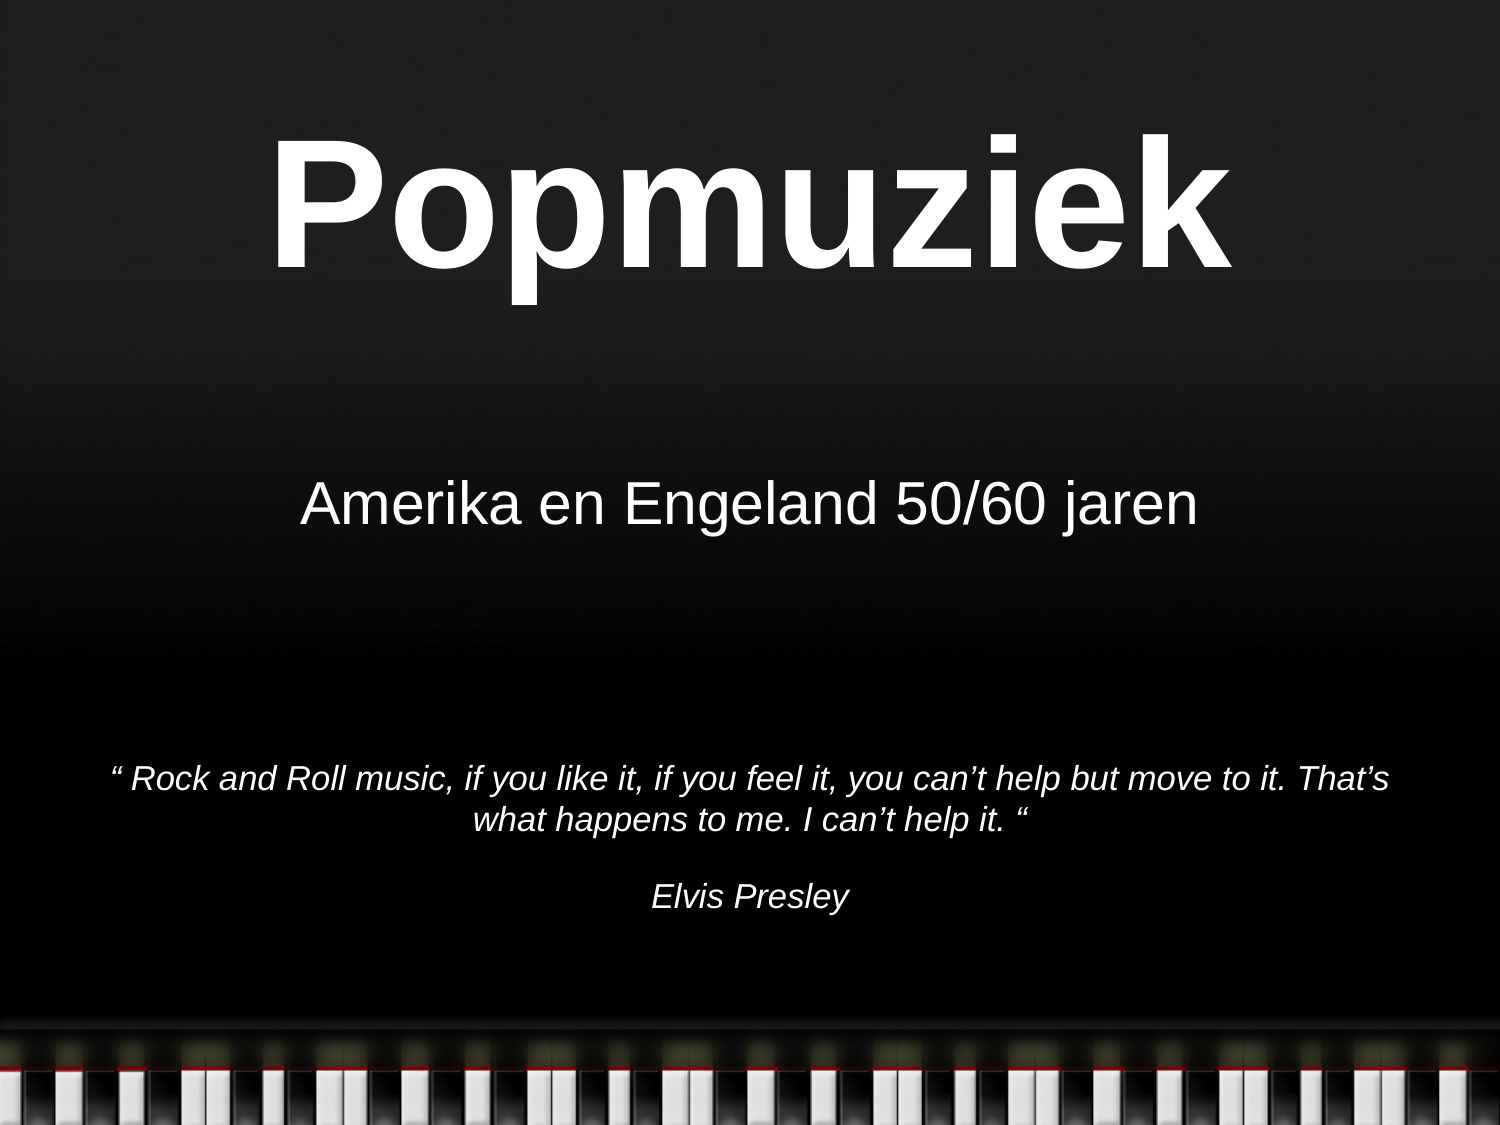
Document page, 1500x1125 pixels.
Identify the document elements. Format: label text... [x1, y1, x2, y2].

picture [0, 0, 1500, 1125]
title Popmuziek [75, 99, 1425, 456]
subtitle Amerika en Engeland 50/60 jaren “ Rock and Roll music, if you like it, if you feel it, you can’t help but move to it. That’s what happens to me. I can’t help it. “ Elvis Presley [75, 456, 1425, 925]
